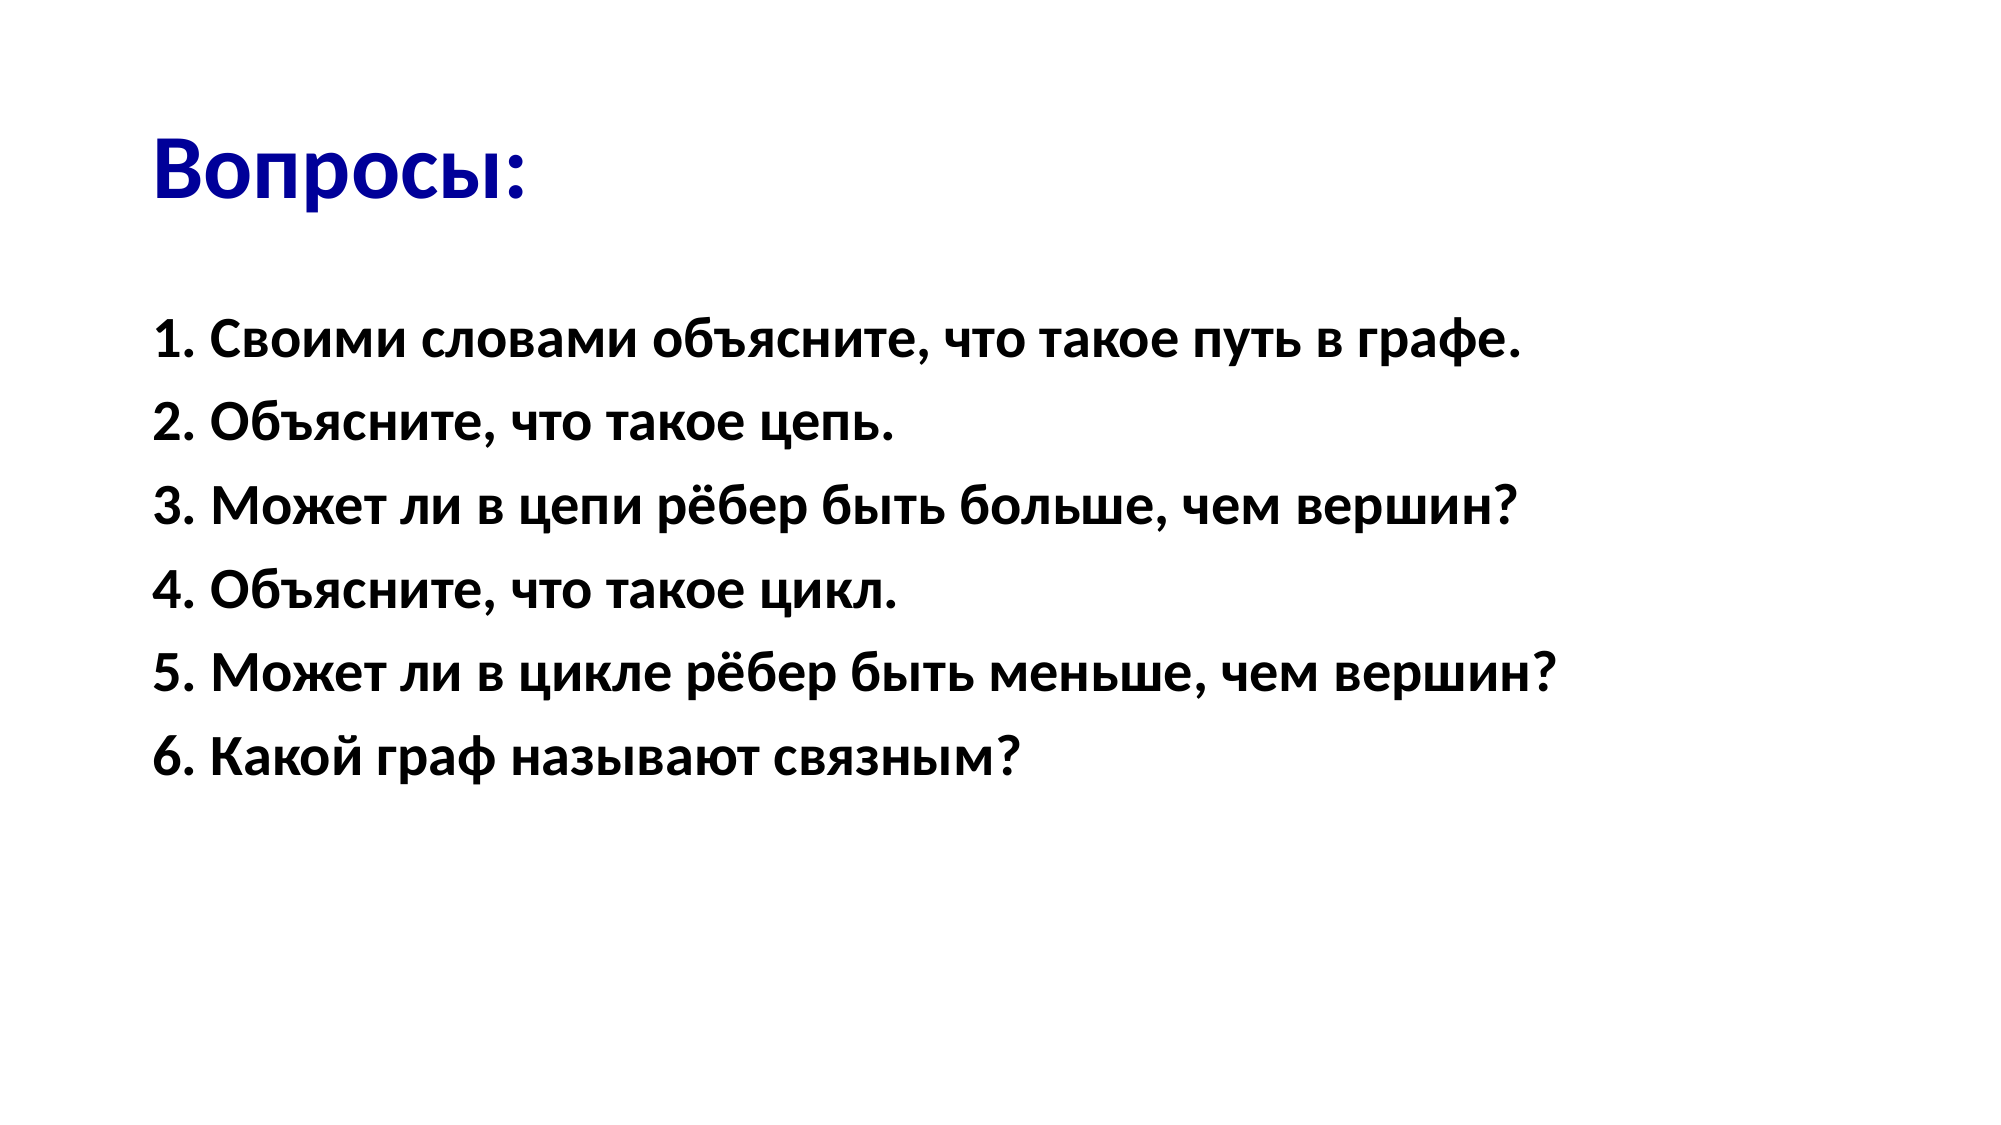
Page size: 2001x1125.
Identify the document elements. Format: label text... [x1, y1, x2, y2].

title Вопросы: [137, 59, 1863, 278]
list 1. Своими словами объясните, что такое путь в графе. 2. Объясните, что такое цепь. 3. Может ли в цепи рёбер быть больше, чем вершин? 4. Объясните, что такое цикл. 5. Может ли в цикле рёбер быть меньше, чем вершин? 6. Какой граф называют связным? [137, 299, 1863, 1014]
